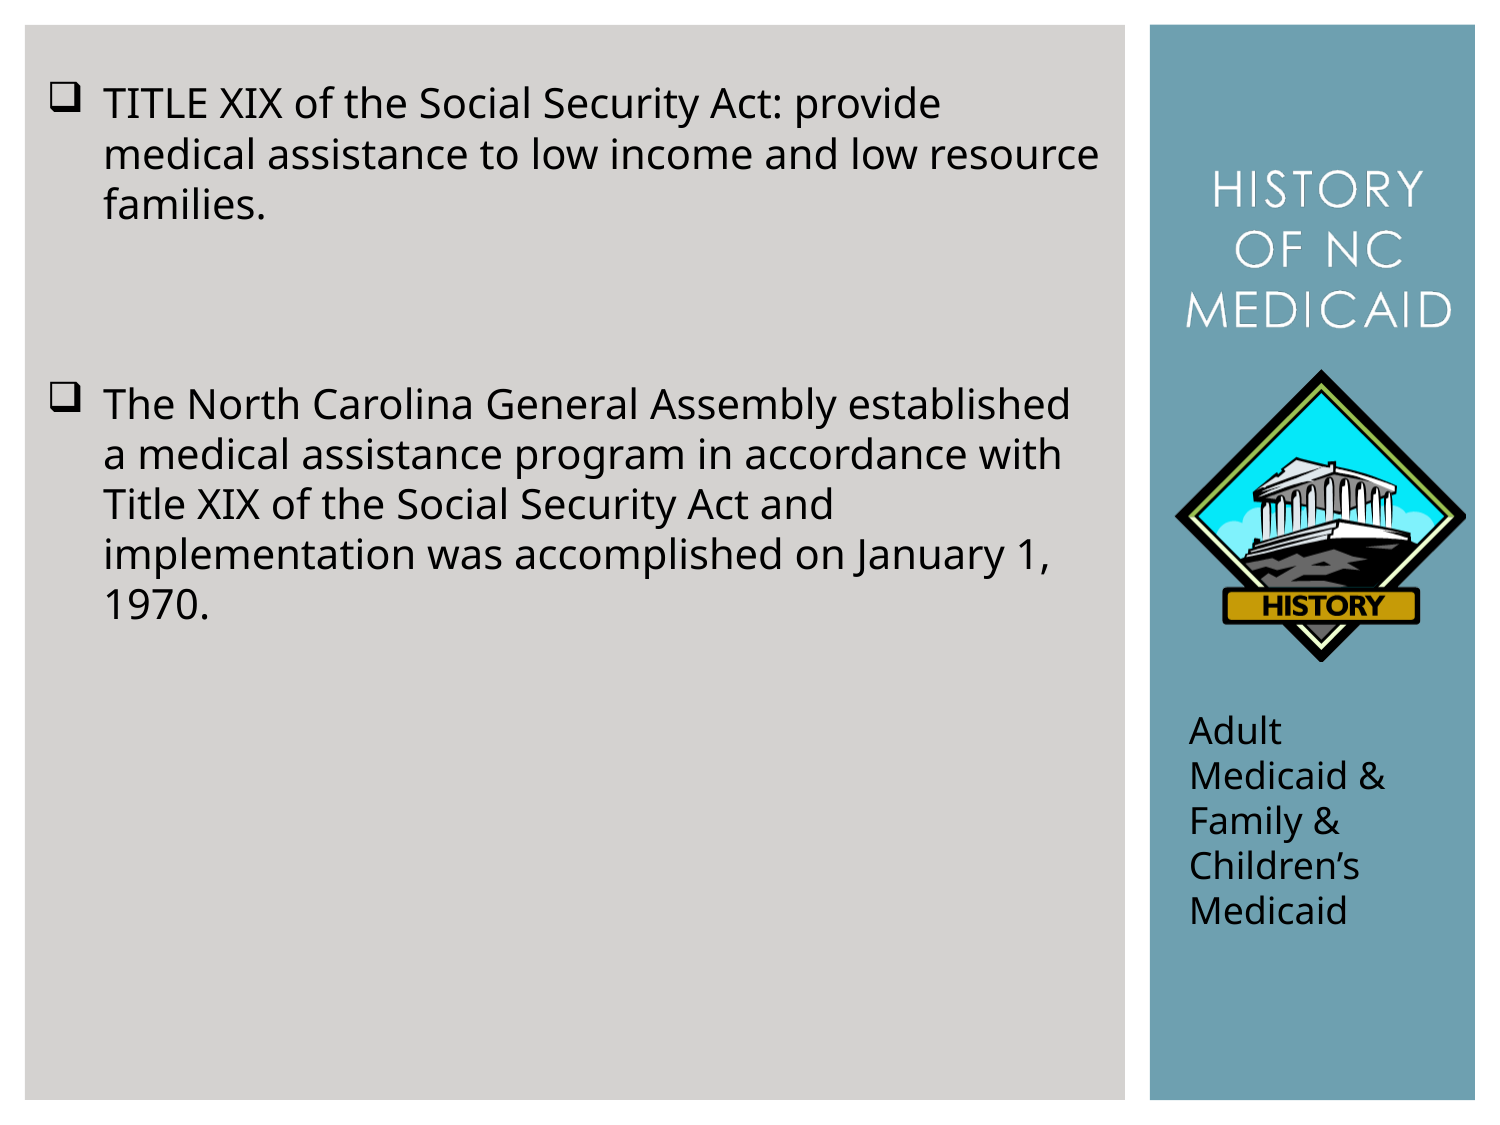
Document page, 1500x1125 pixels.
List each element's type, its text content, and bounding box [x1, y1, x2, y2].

text_box TITLE XIX of the Social Security Act: provide medical assistance to low income and low resource families. The North Carolina General Assembly established a medical assistance program in accordance with Title XIX of the Social Security Act and implementation was accomplished on January 1, 1970. [32, 24, 1120, 635]
picture [1153, 142, 1487, 663]
text_box Adult Medicaid & Family & Children’s Medicaid [1174, 699, 1450, 940]
